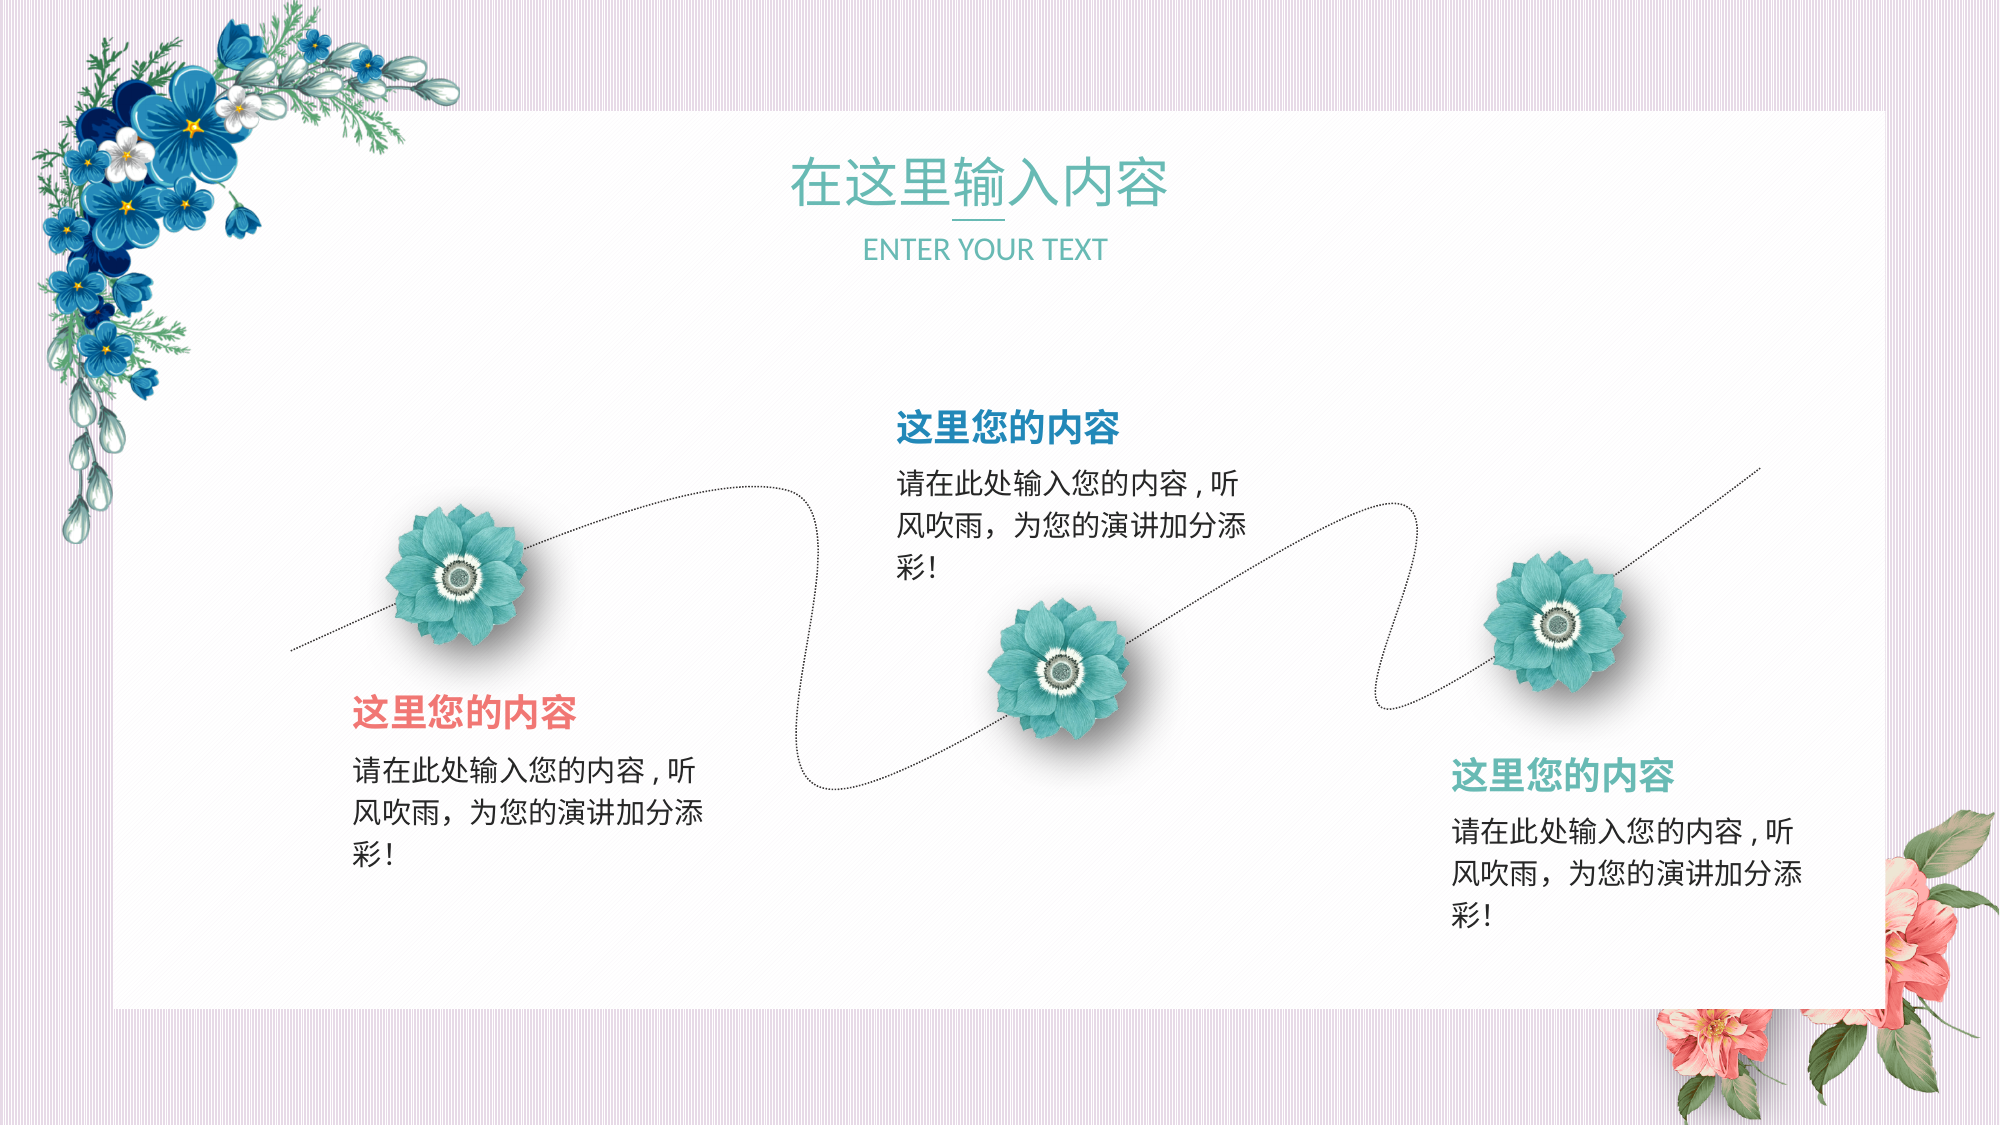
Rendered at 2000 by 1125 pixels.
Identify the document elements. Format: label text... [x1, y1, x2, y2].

text_box 请在此处输入您的内容,听风吹雨，为您的演讲加分添彩！ [338, 737, 740, 879]
text_box 这里您的内容 [881, 374, 1193, 450]
text_box ENTER YOUR TEXT [847, 219, 1124, 275]
text_box 请在此处输入您的内容,听风吹雨，为您的演讲加分添彩！ [881, 450, 1272, 592]
text_box 请在此处输入您的内容,听风吹雨，为您的演讲加分添彩！ [1436, 798, 1827, 940]
picture [987, 597, 1131, 740]
picture [32, 0, 528, 646]
text_box 这里您的内容 [1436, 722, 1748, 798]
text_box 在这里输入内容 [775, 140, 1201, 221]
picture [1483, 550, 1627, 693]
text_box [572, 485, 992, 791]
text_box [1272, 467, 1761, 710]
text_box [290, 615, 368, 652]
text_box 这里您的内容 [338, 659, 673, 737]
picture [1656, 809, 2000, 1125]
text_box [1156, 592, 1213, 616]
